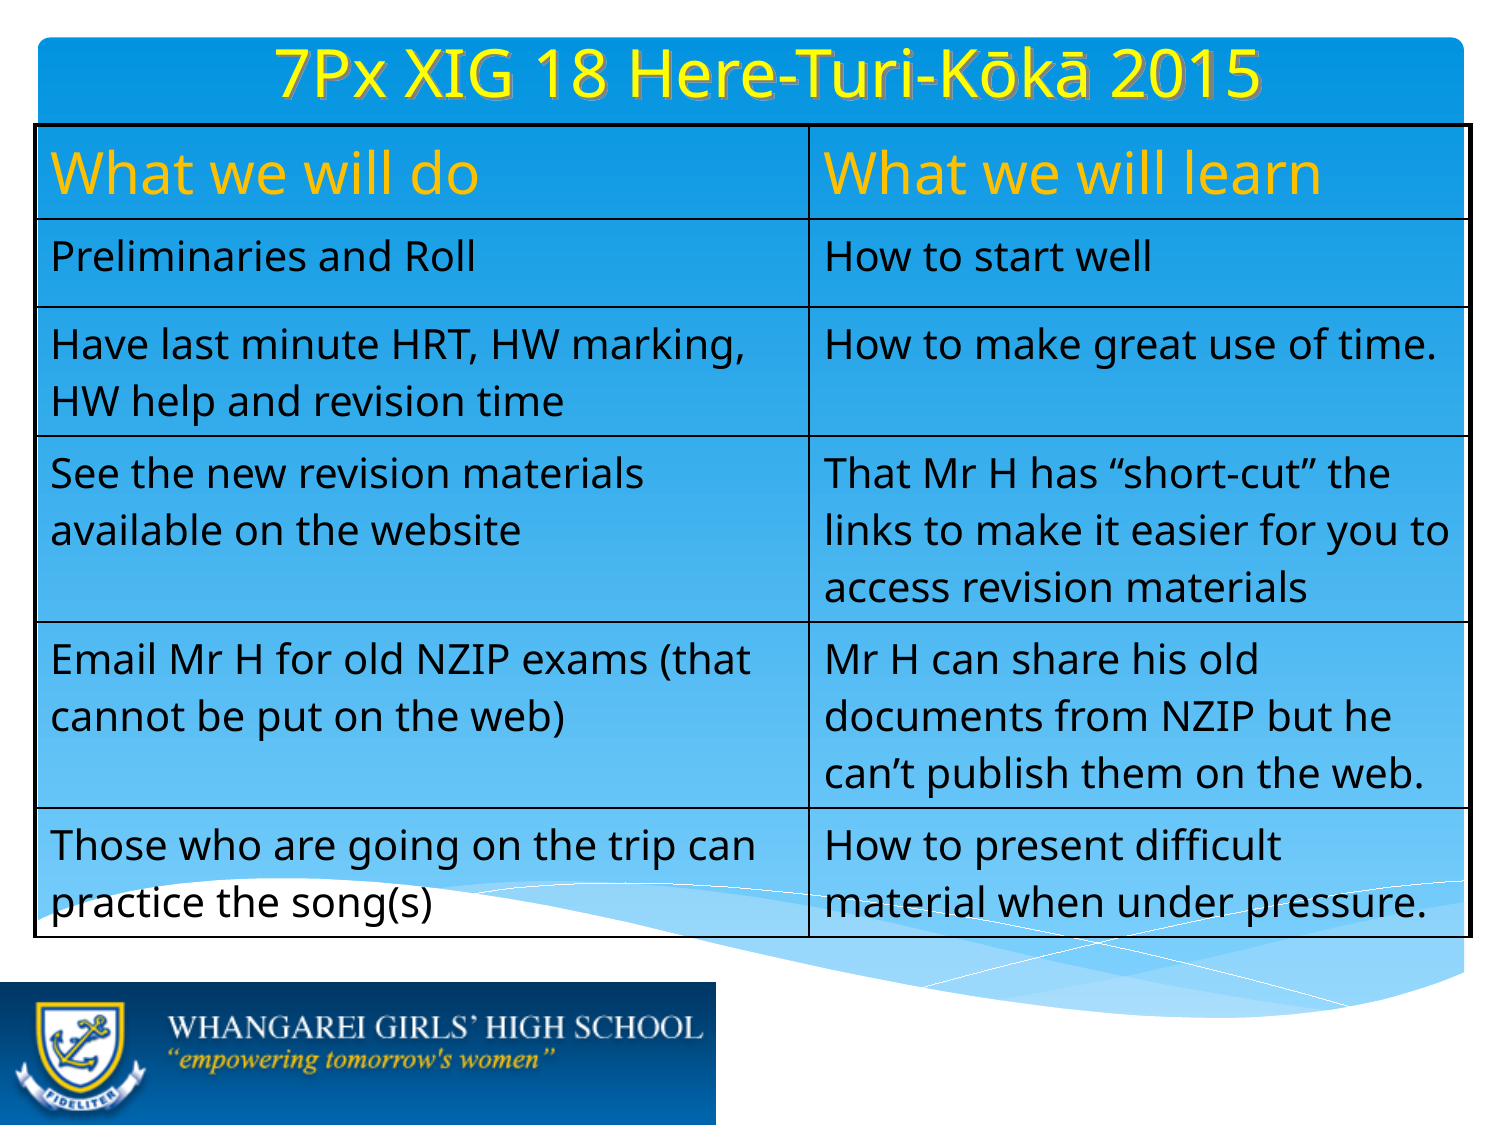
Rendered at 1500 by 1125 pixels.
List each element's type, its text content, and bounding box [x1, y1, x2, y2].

table_cell How to present difficult material when under pressure. [810, 809, 1468, 936]
table_cell Those who are going on the trip can practice the song(s) [37, 809, 808, 936]
table_cell See the new revision materials available on the website [37, 437, 808, 621]
table_header What we will do [37, 127, 808, 218]
table_cell Have last minute HRT, HW marking, HW help and revision time [37, 308, 808, 435]
table_cell Preliminaries and Roll [37, 220, 808, 306]
table_cell Mr H can share his old documents from NZIP but he can’t publish them on the web. [810, 623, 1468, 807]
table_cell Email Mr H for old NZIP exams (that cannot be put on the web) [37, 623, 808, 807]
table_cell How to start well [810, 220, 1468, 306]
text_box 7Px XIG 18 Here-Turi-Kōkā 2015 [162, 20, 1375, 121]
table_cell How to make great use of time. [810, 308, 1468, 435]
table_cell That Mr H has “short-cut” the links to make it easier for you to access revision materials [810, 437, 1468, 621]
picture [0, 982, 716, 1125]
table_header What we will learn [810, 127, 1468, 218]
